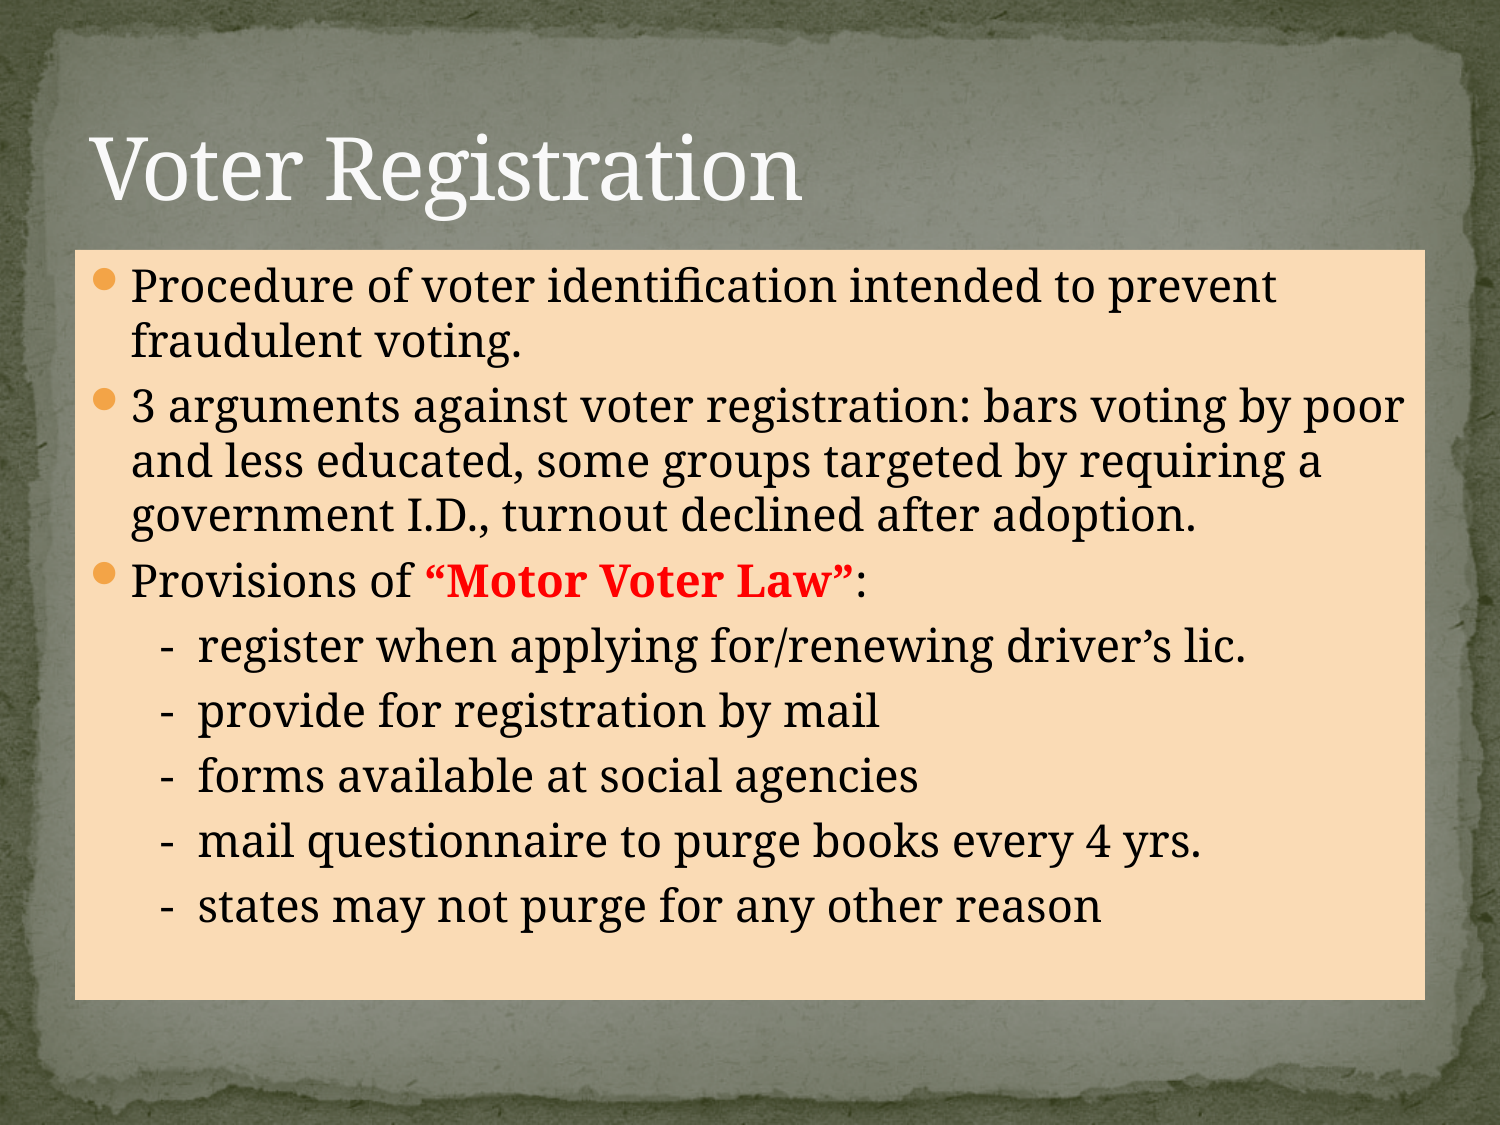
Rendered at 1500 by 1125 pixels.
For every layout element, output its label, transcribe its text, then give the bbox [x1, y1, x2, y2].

title Voter Registration [74, 24, 1425, 225]
list Procedure of voter identification intended to prevent fraudulent voting. 3 arguments against voter registration: bars voting by poor and less educated, some groups targeted by requiring a government I.D., turnout declined after adoption. Provisions of “Motor Voter Law”: - register when applying for/renewing driver’s lic. - provide for registration by mail - forms available at social agencies - mail questionnaire to purge books every 4 yrs. - states may not purge for any other reason [75, 249, 1425, 1000]
